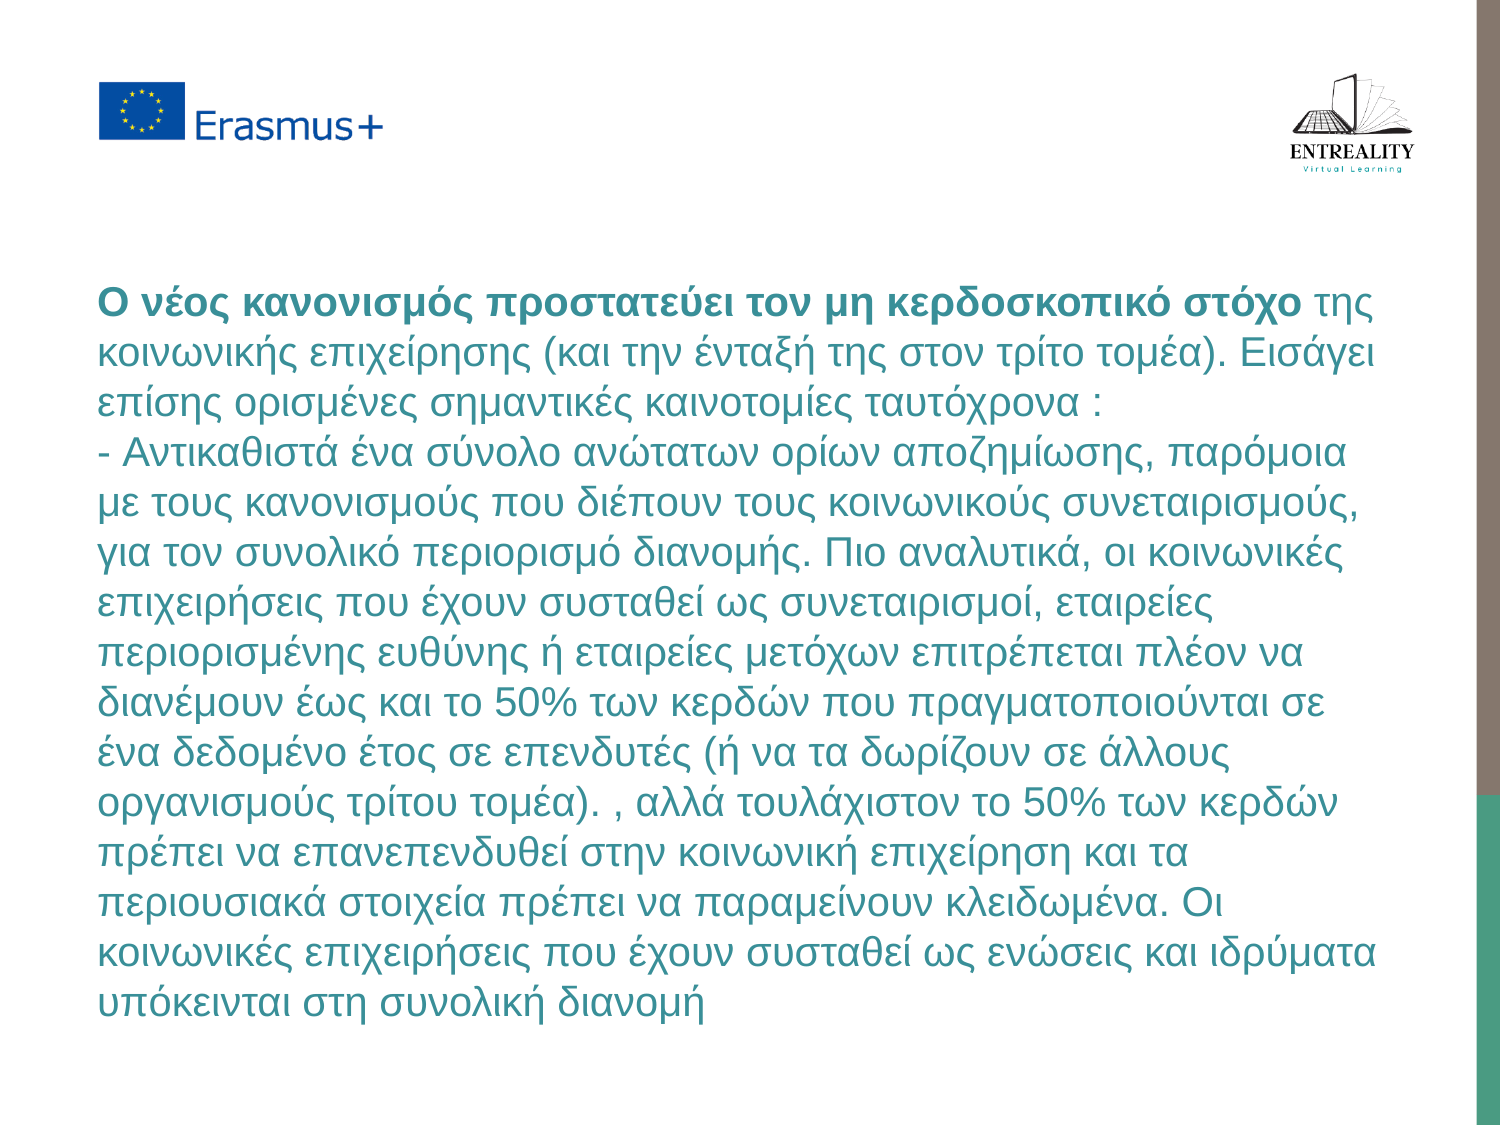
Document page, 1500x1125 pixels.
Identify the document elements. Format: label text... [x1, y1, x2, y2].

picture [81, 64, 399, 156]
title Ο νέος κανονισμός προστατεύει τον μη κερδοσκοπικό στόχο της κοινωνικής επιχείρησης (και την ένταξή της στον τρίτο τομέα). Εισάγει επίσης ορισμένες σημαντικές καινοτομίες ταυτόχρονα : - Αντικαθιστά ένα σύνολο ανώτατων ορίων αποζημίωσης, παρόμοια με τους κανονισμούς που διέπουν τους κοινωνικούς συνεταιρισμούς, για τον συνολικό περιορισμό διανομής. Πιο αναλυτικά, οι κοινωνικές επιχειρήσεις που έχουν συσταθεί ως συνεταιρισμοί, εταιρείες περιορισμένης ευθύνης ή εταιρείες μετόχων επιτρέπεται πλέον να διανέμουν έως και το 50% των κερδών που πραγματοποιούνται σε ένα δεδομένο έτος σε επενδυτές (ή να τα δωρίζουν σε άλλους οργανισμούς τρίτου τομέα). , αλλά τουλάχιστον το 50% των κερδών πρέπει να επανεπενδυθεί στην κοινωνική επιχείρηση και τα περιουσιακά στοιχεία πρέπει να παραμείνουν κλειδωμένα. Οι κοινωνικές επιχειρήσεις που έχουν συσταθεί ως ενώσεις και ιδρύματα υπόκεινται στη συνολική διανομή [82, 343, 1407, 1056]
picture [1246, 17, 1458, 229]
subtitle [105, 656, 1301, 751]
